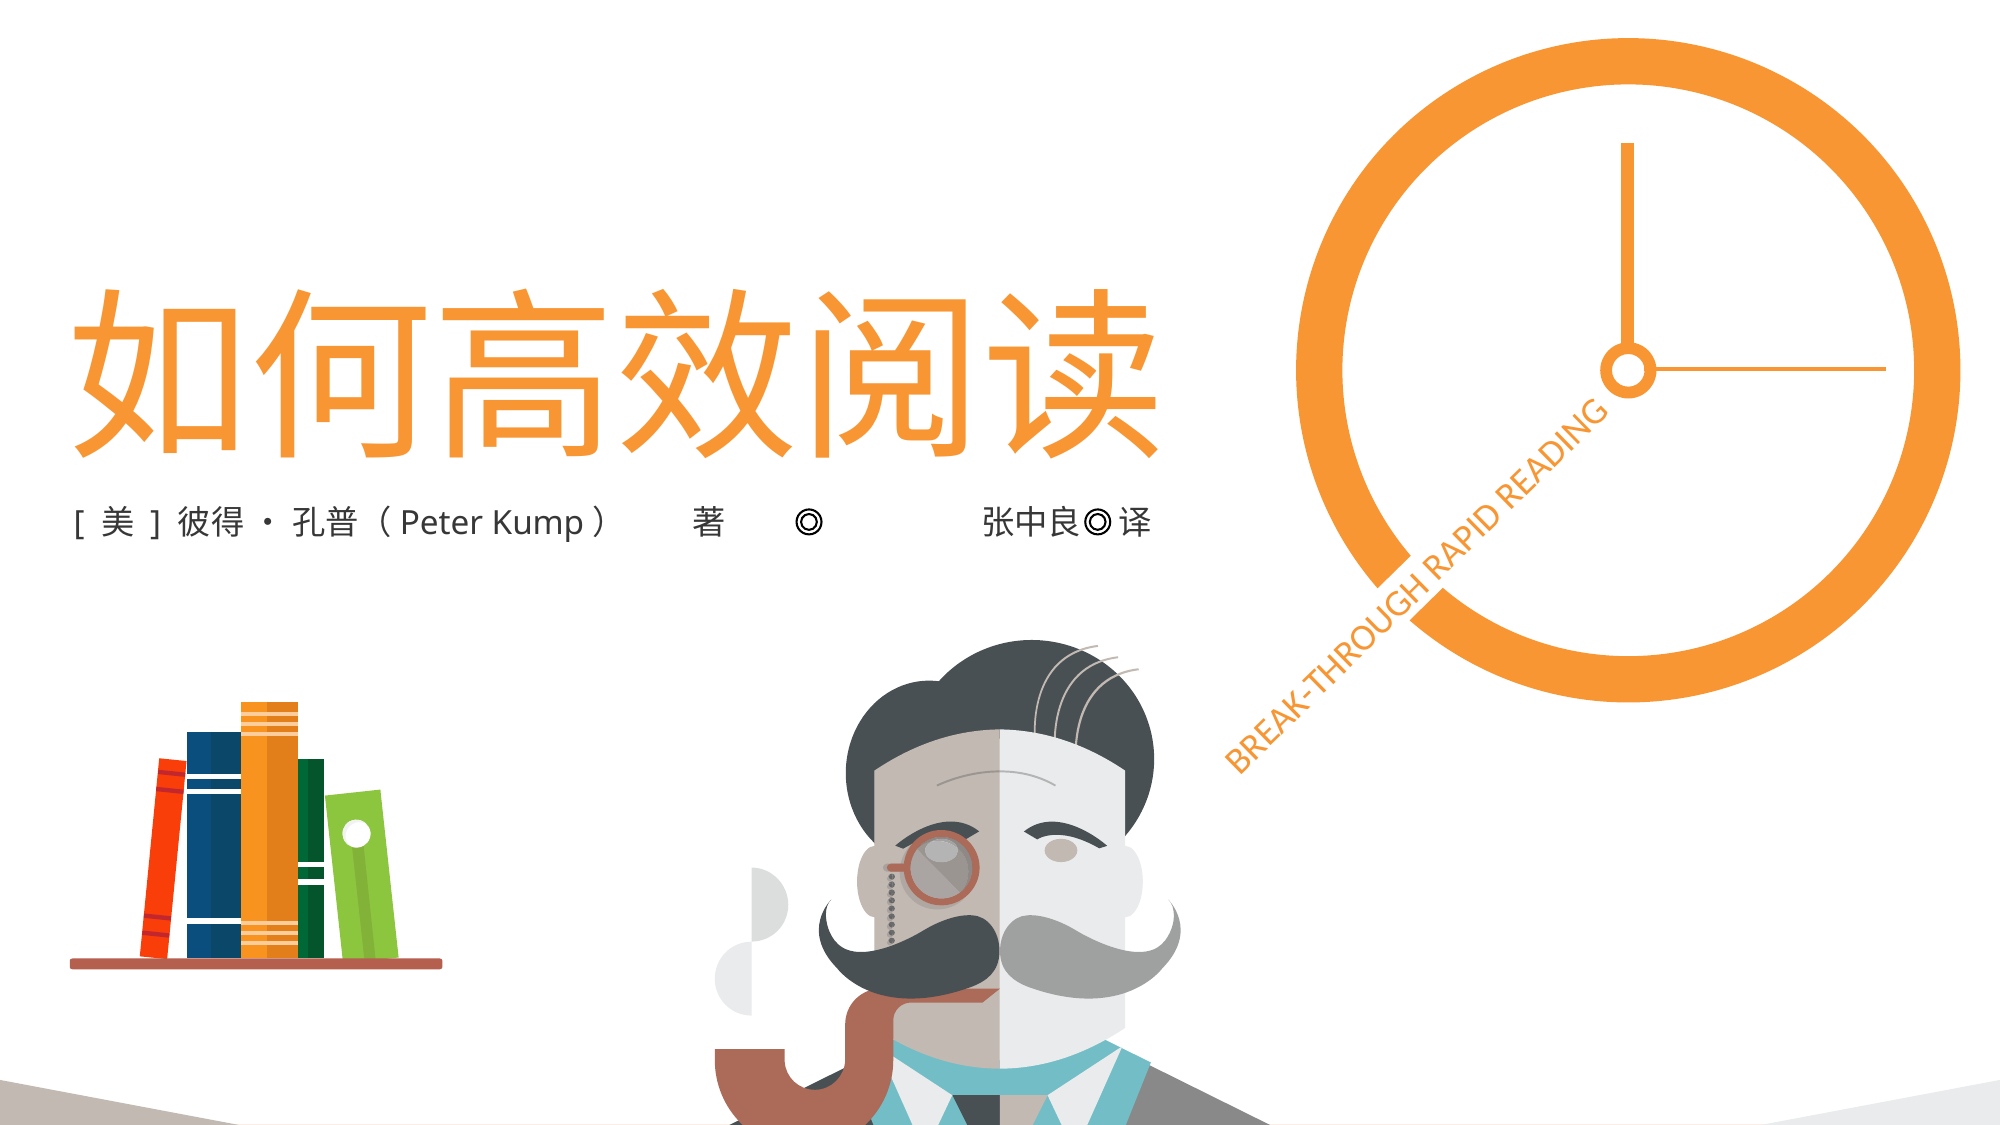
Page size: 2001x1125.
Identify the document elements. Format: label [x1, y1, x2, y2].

text_box [0, 0, 2000, 1125]
text_box [58, 494, 716, 550]
text_box [716, 494, 1138, 550]
text_box [1138, 38, 1961, 703]
picture [69, 702, 443, 970]
